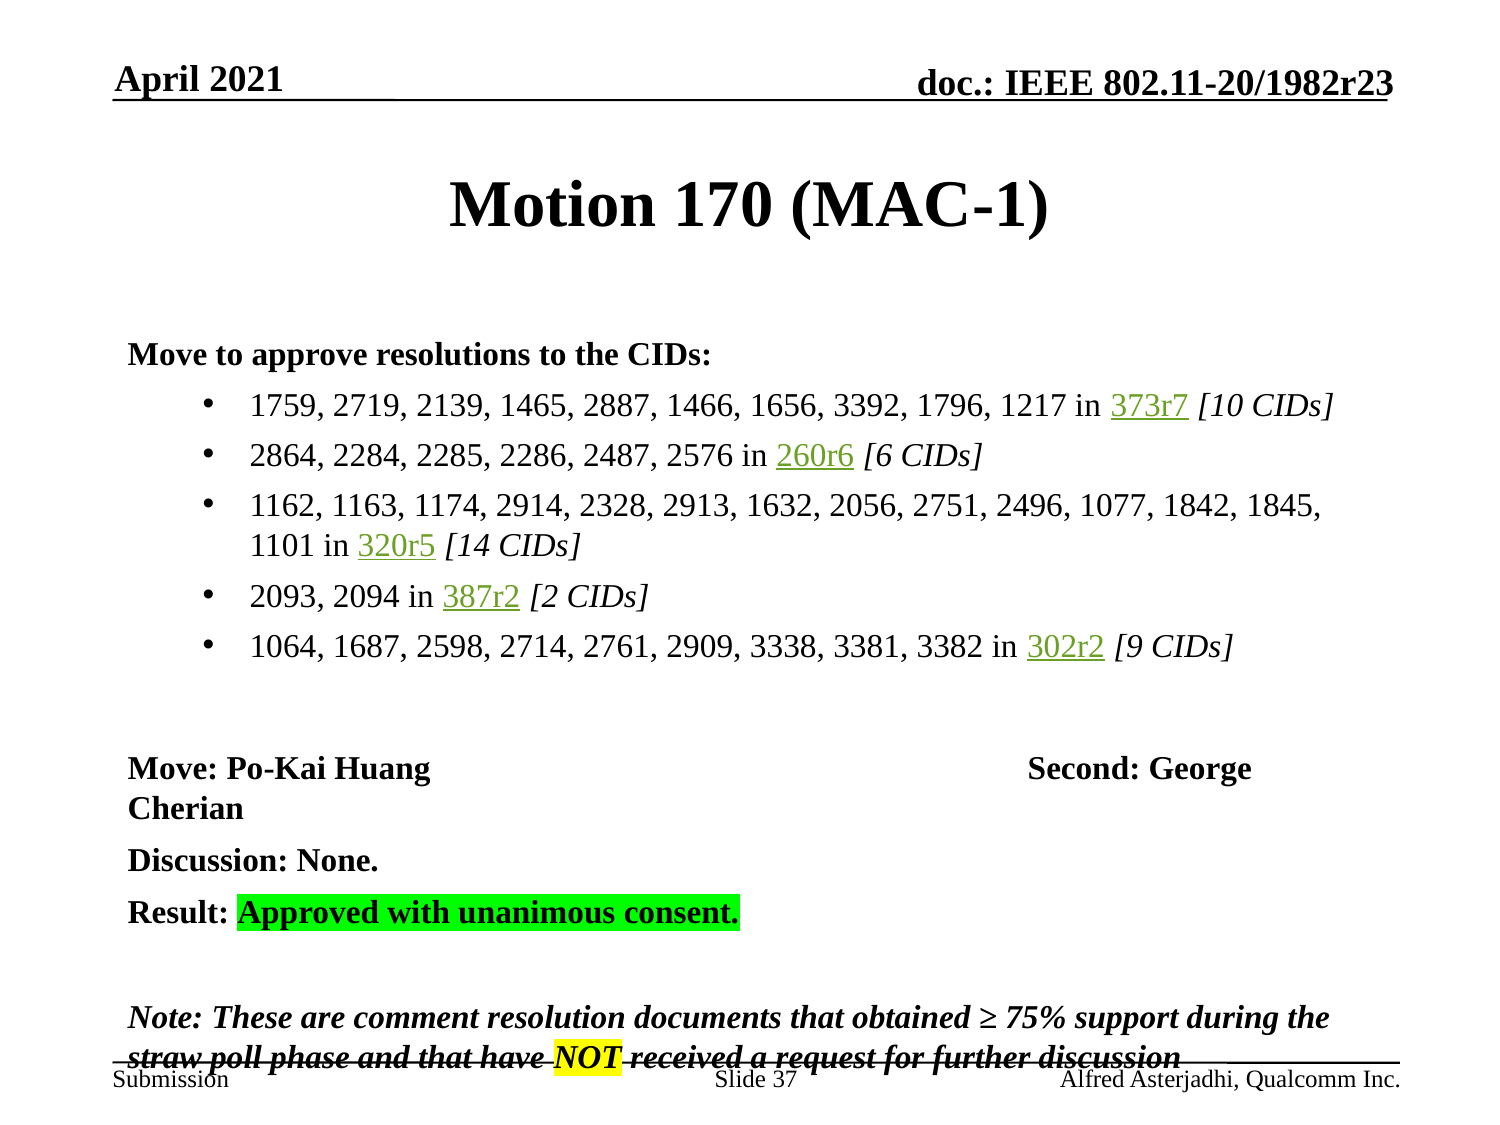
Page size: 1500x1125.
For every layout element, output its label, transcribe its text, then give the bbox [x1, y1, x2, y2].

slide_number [114, 54, 423, 100]
list Move to approve resolutions to the CIDs: 1759, 2719, 2139, 1465, 2887, 1466, 1656, 3392, 1796, 1217 in 373r7 [10 CIDs] 2864, 2284, 2285, 2286, 2487, 2576 in 260r6 [6 CIDs] 1162, 1163, 1174, 2914, 2328, 2913, 1632, 2056, 2751, 2496, 1077, 1842, 1845, 1101 in 320r5 [14 CIDs] 2093, 2094 in 387r2 [2 CIDs] 1064, 1687, 2598, 2714, 2761, 2909, 3338, 3381, 3382 in 302r2 [9 CIDs] Move: Po-Kai Huang Second: George Cherian Discussion: None. Result: Approved with unanimous consent. Note: These are comment resolution documents that obtained ≥ 75% support during the straw poll phase and that have NOT received a request for further discussion [112, 324, 1388, 1038]
title Motion 170 (MAC-1) [112, 112, 1388, 288]
slide_number Slide 37 [712, 1061, 800, 1123]
footer Alfred Asterjadhi, Qualcomm Inc. [878, 1061, 1402, 1093]
